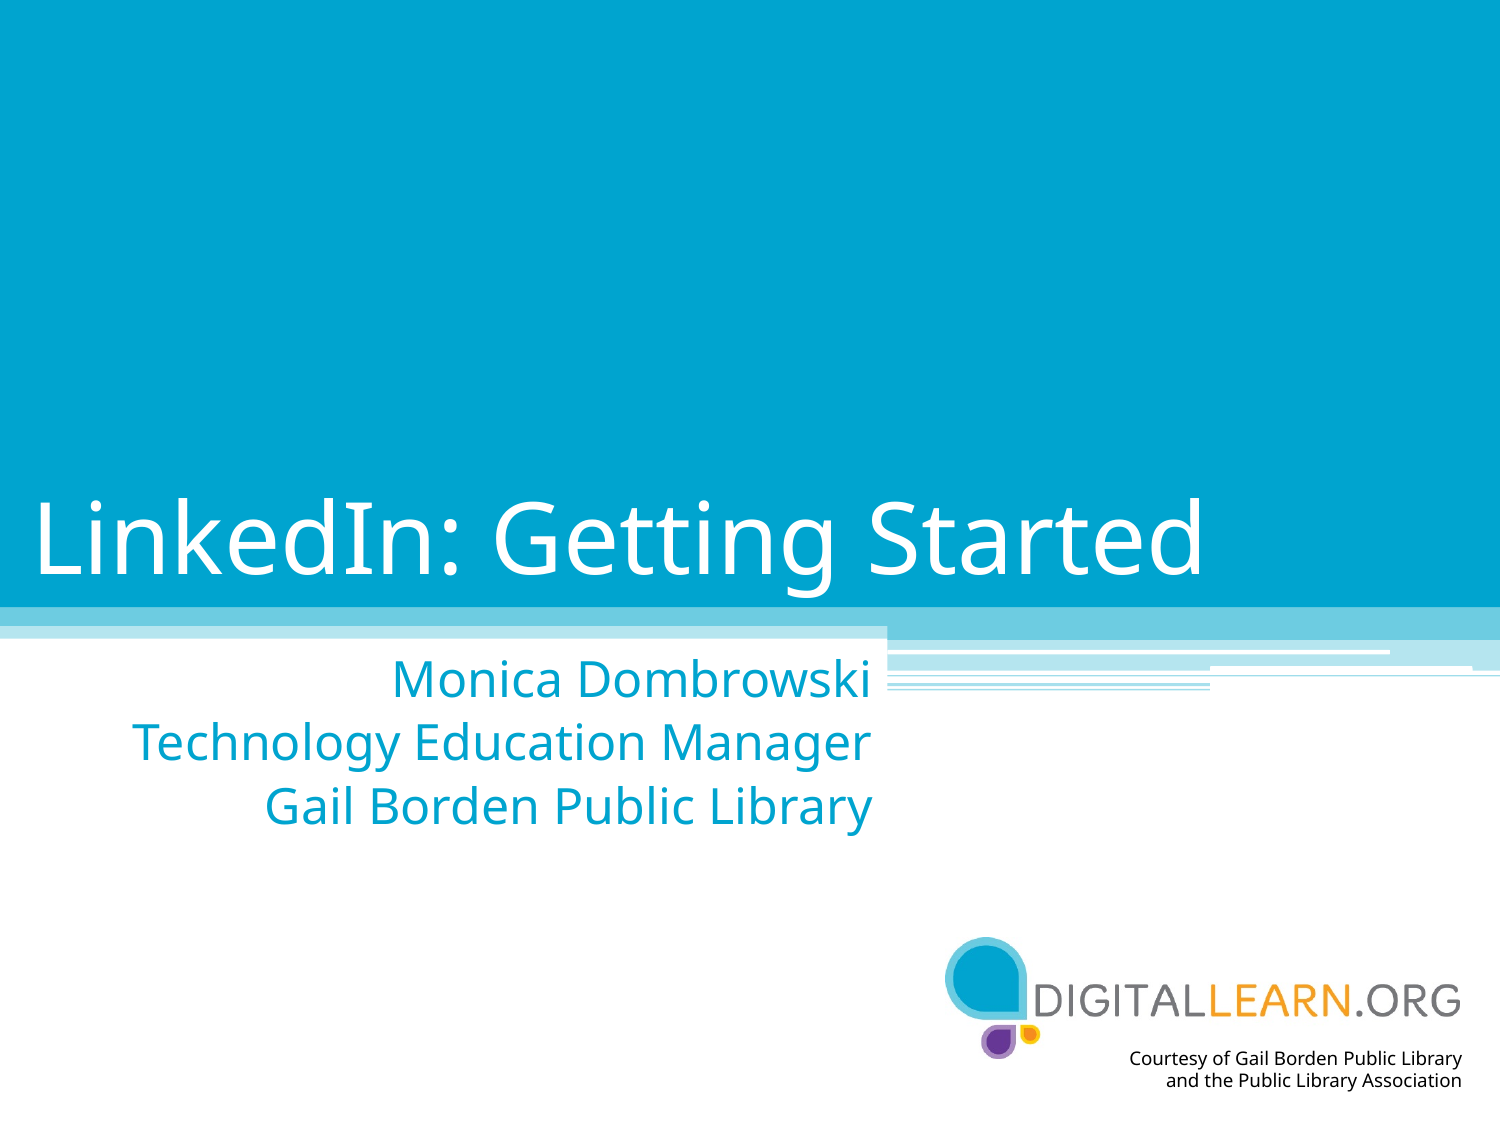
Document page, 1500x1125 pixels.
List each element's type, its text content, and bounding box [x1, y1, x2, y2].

picture [945, 937, 1460, 1059]
subtitle Monica Dombrowski Technology Education Manager Gail Borden Public Library [75, 639, 888, 928]
title LinkedIn: Getting Started [16, 312, 1480, 602]
text_box Courtesy of Gail Borden Public Library and the Public Library Association [726, 1038, 1477, 1099]
